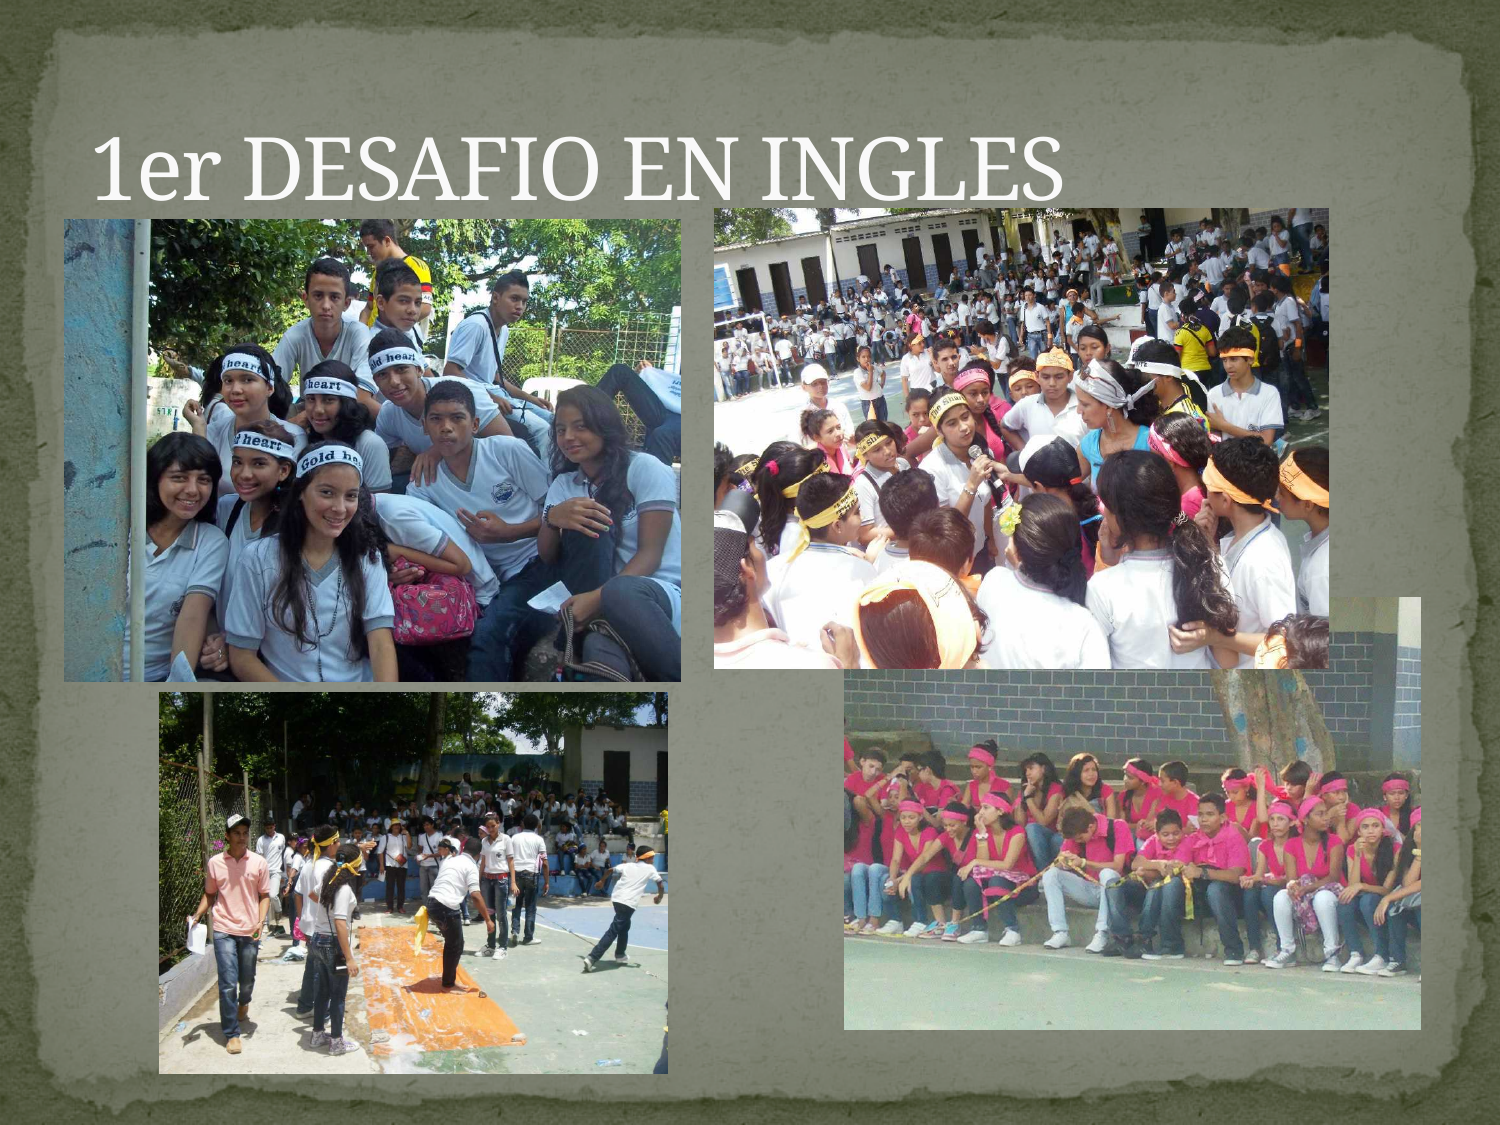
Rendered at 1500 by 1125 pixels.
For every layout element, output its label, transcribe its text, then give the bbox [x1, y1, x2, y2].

picture [714, 208, 1421, 1030]
picture [159, 692, 668, 1074]
title 1er DESAFIO EN INGLES [74, 24, 1425, 225]
picture [64, 219, 682, 682]
